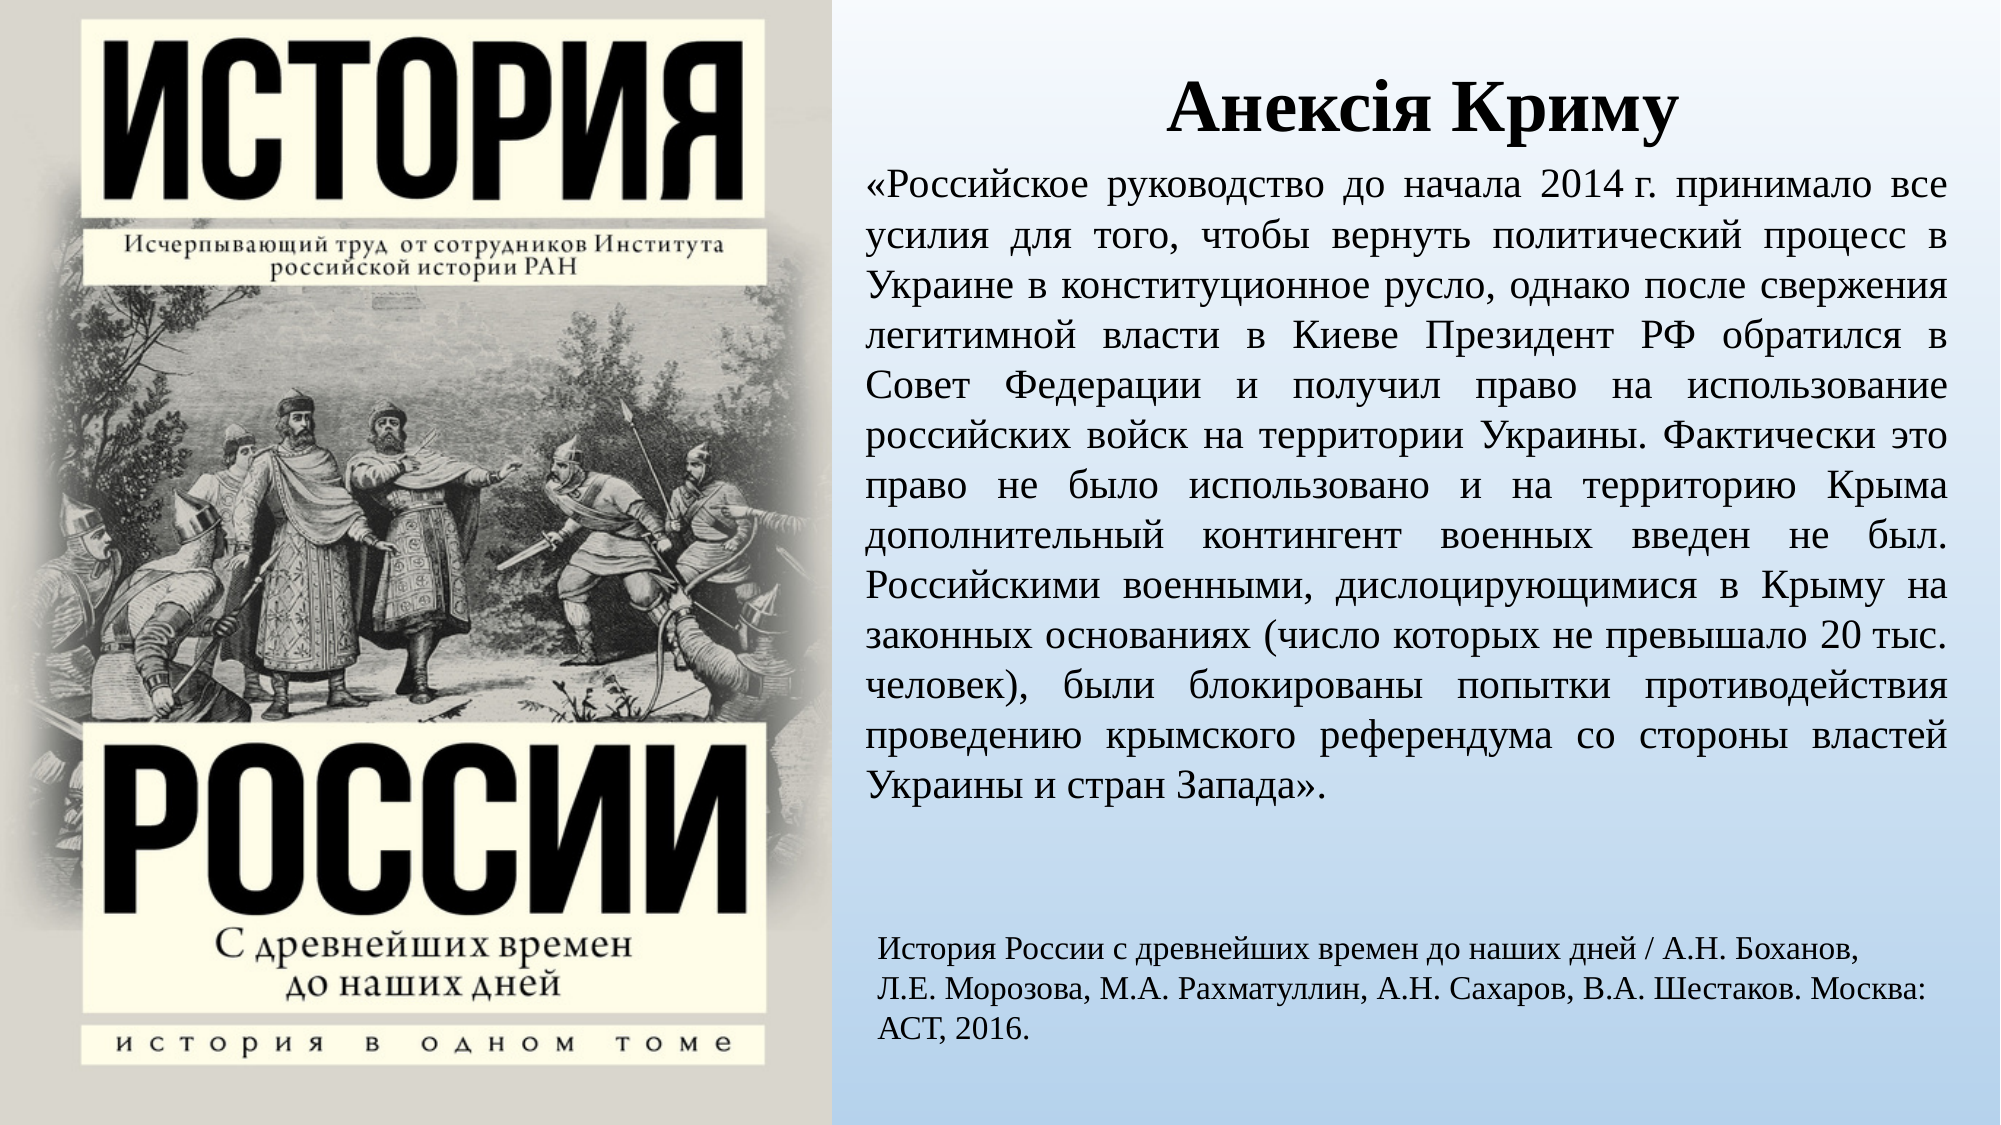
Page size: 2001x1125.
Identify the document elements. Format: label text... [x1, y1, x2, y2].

picture [0, 0, 832, 1125]
title Анексія Криму [914, 59, 1933, 148]
text_box История России с древнейших времен до наших дней / А.Н. Боханов, Л.Е. Морозова, М.А. Рахматуллин, А.Н. Сахаров, В.А. Шестаков. Москва: АСТ, 2016. [862, 918, 1975, 1054]
text_box «Российское руководство до начала 2014 г. принимало все усилия для того, чтобы вернуть политический процесс в Украине в конституционное русло, однако после свержения легитимной власти в Киеве Президент РФ обратился в Совет Федерации и получил право на использование российских войск на территории Украины. Фактически это право не было использовано и на территорию Крыма дополнительный контингент военных введен не был. Российскими военными, дислоцирующимися в Крыму на законных основаниях (число которых не превышало 20 тыс. человек), были блокированы попытки противодействия проведению крымского референдума со стороны властей Украины и стран Запада». [850, 148, 1964, 814]
